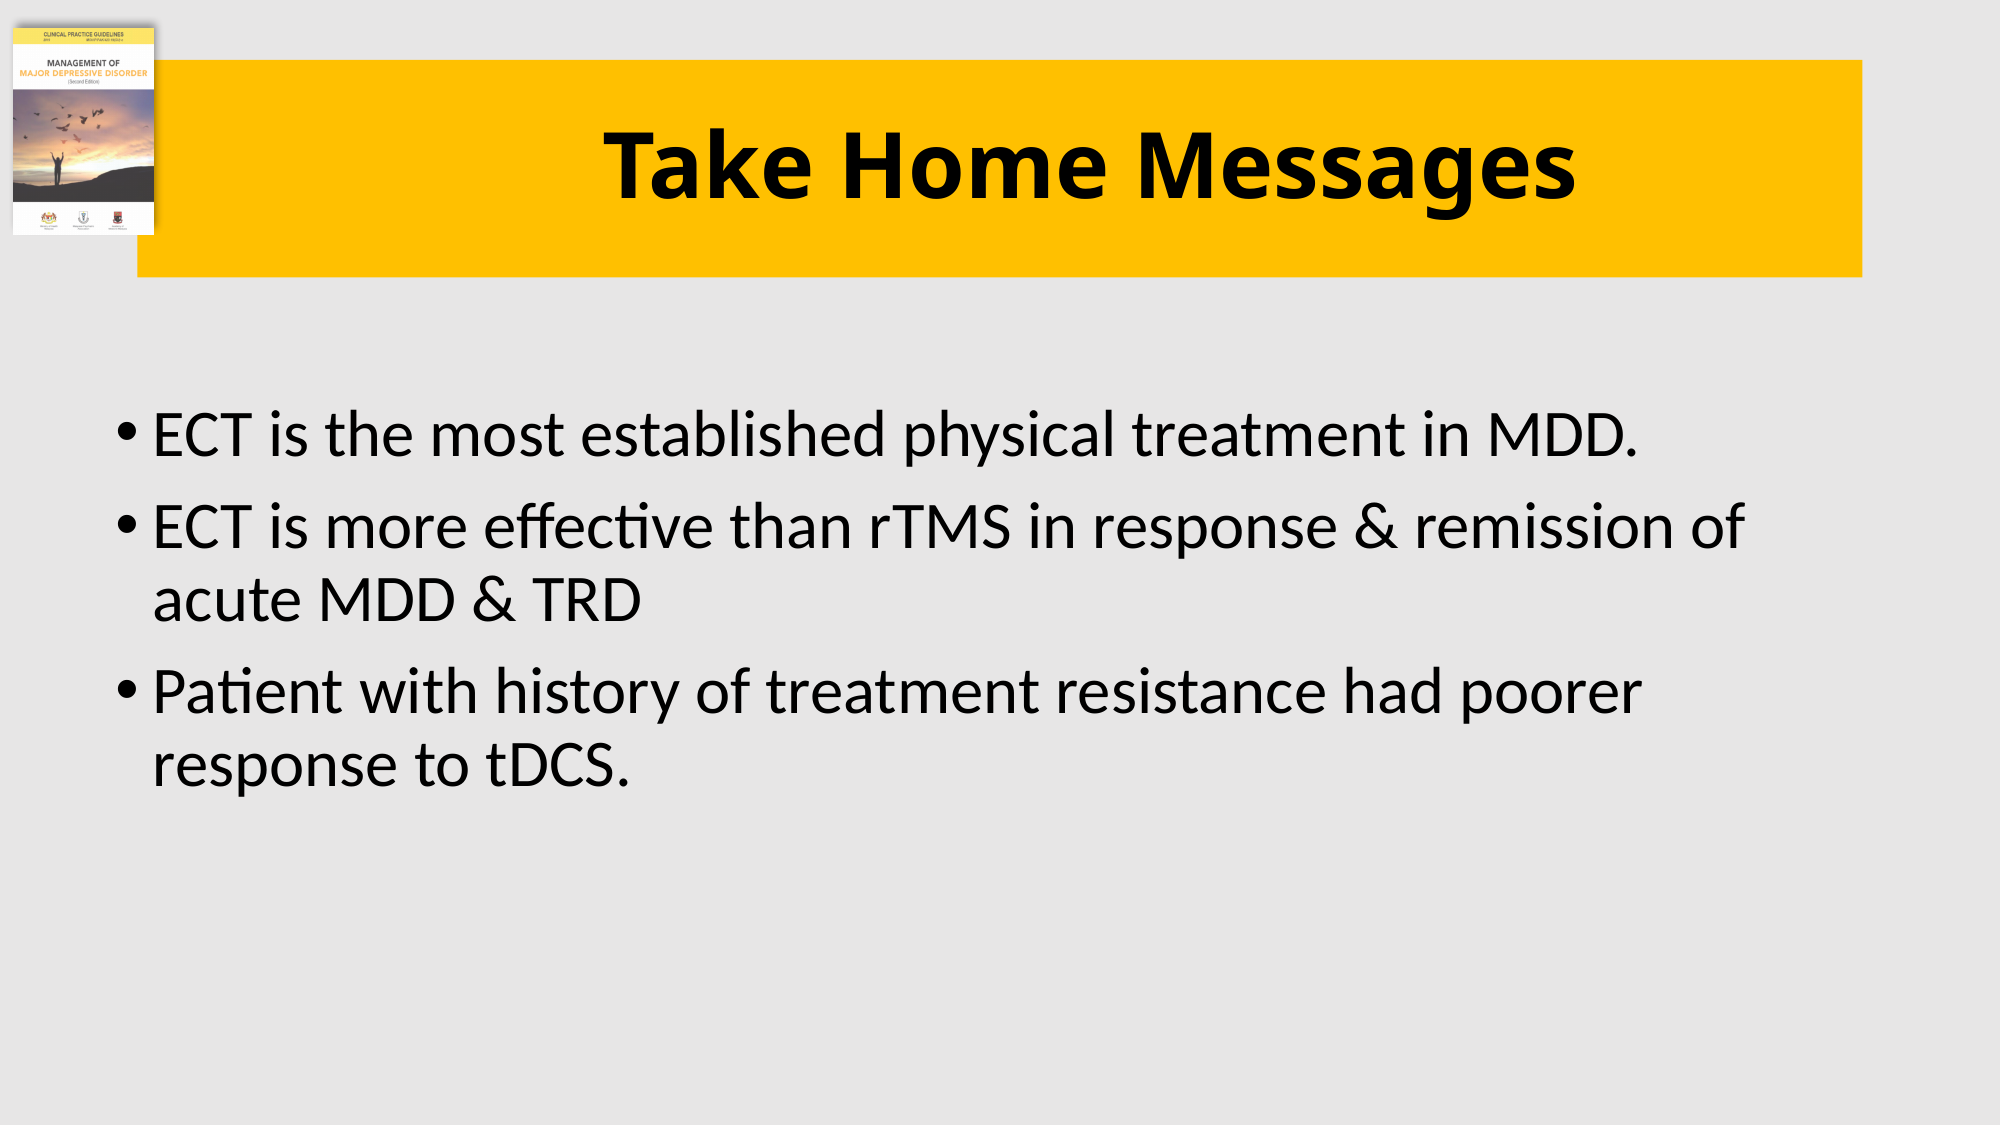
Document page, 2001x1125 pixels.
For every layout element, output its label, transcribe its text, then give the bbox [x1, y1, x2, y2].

list ECT is the most established physical treatment in MDD. ECT is more effective than rTMS in response & remission of acute MDD & TRD Patient with history of treatment resistance had poorer response to tDCS. [100, 290, 1892, 1066]
picture [13, 28, 154, 235]
title Take Home Messages [137, 59, 1863, 278]
